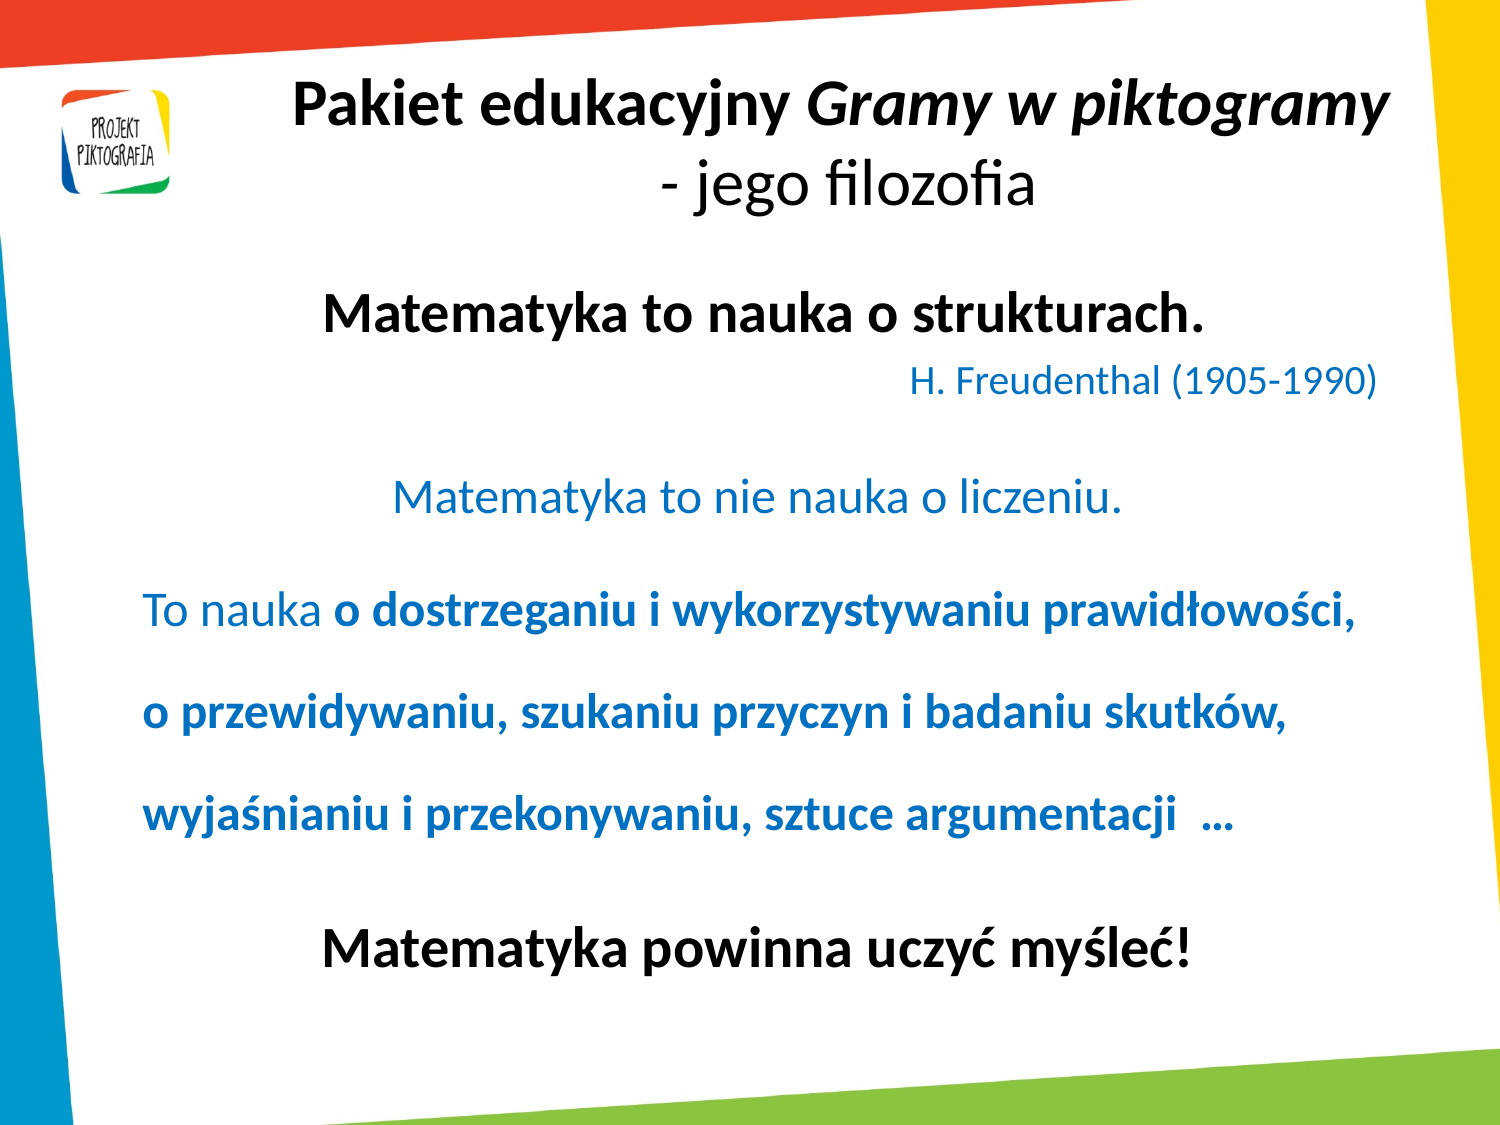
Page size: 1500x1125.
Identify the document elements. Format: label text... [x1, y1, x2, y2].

title Pakiet edukacyjny Gramy w piktogramy - jego filozofia [182, 44, 1500, 233]
picture [0, 0, 1500, 1125]
text_box To nauka o dostrzeganiu i wykorzystywaniu prawidłowości, o przewidywaniu, szukaniu przyczyn i badaniu skutków, wyjaśnianiu i przekonywaniu, sztuce argumentacji … [112, 527, 1418, 870]
text_box Matematyka powinna uczyć myśleć! [88, 902, 1427, 1057]
text_box Matematyka to nauka o strukturach. H. Freudenthal (1905-1990) [147, 267, 1394, 433]
text_box Matematyka to nie nauka o liczeniu. [88, 456, 1427, 531]
